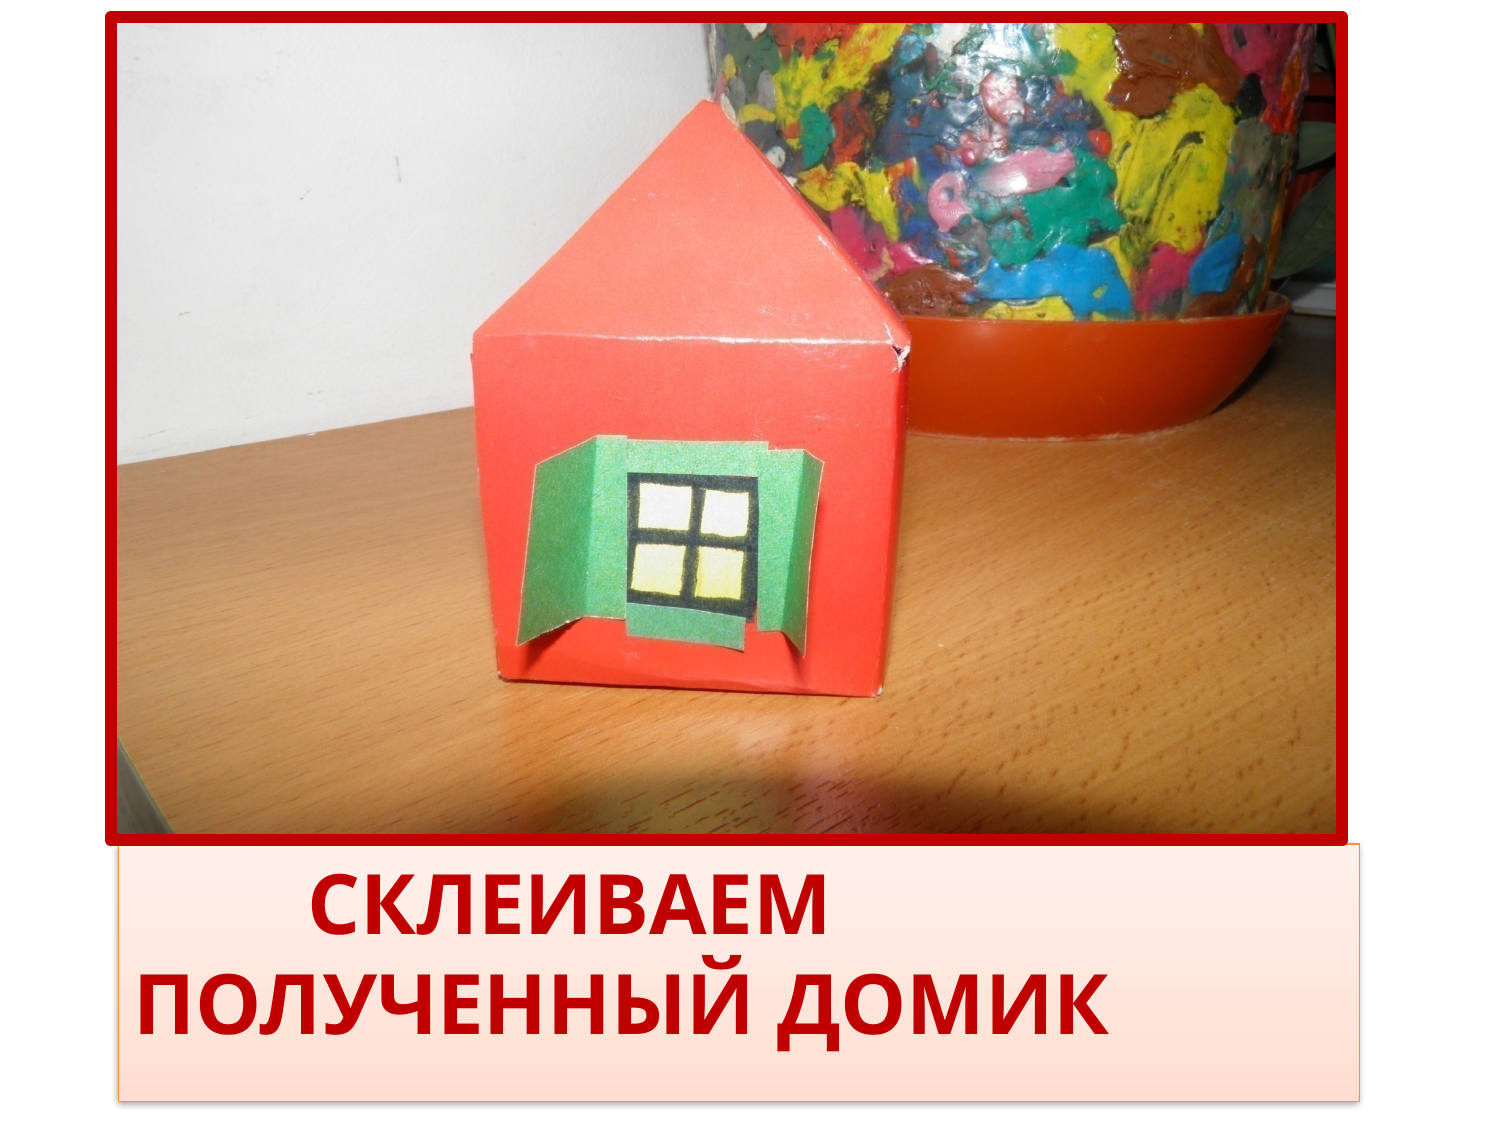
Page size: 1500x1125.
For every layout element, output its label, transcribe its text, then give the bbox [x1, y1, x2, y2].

picture [116, 23, 1337, 835]
title Склеиваем полученный домик [118, 843, 1360, 1102]
